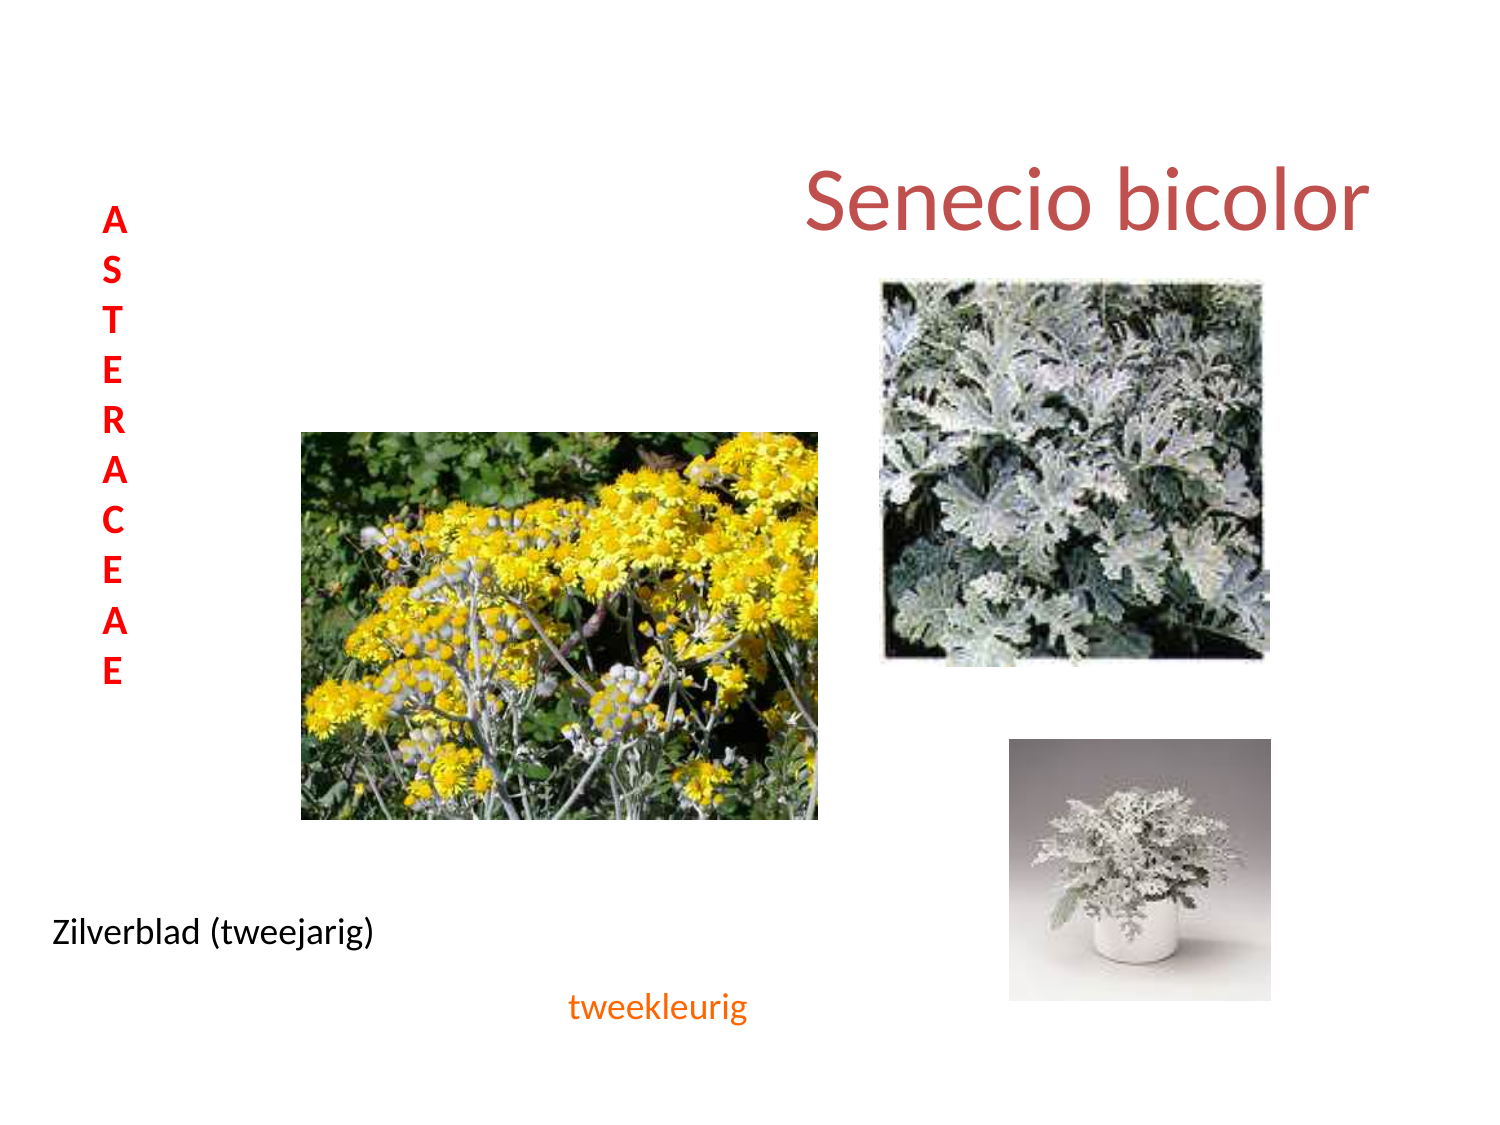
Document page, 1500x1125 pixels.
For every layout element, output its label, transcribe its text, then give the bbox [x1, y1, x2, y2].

text_box ASTERACEAE [87, 184, 150, 700]
picture [300, 432, 818, 821]
text_box Zilverblad (tweejarig) [37, 899, 1004, 960]
text_box tweekleurig [50, 974, 763, 1035]
picture [879, 278, 1270, 667]
title Senecio bicolor [112, 99, 1388, 288]
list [1009, 739, 1271, 1001]
